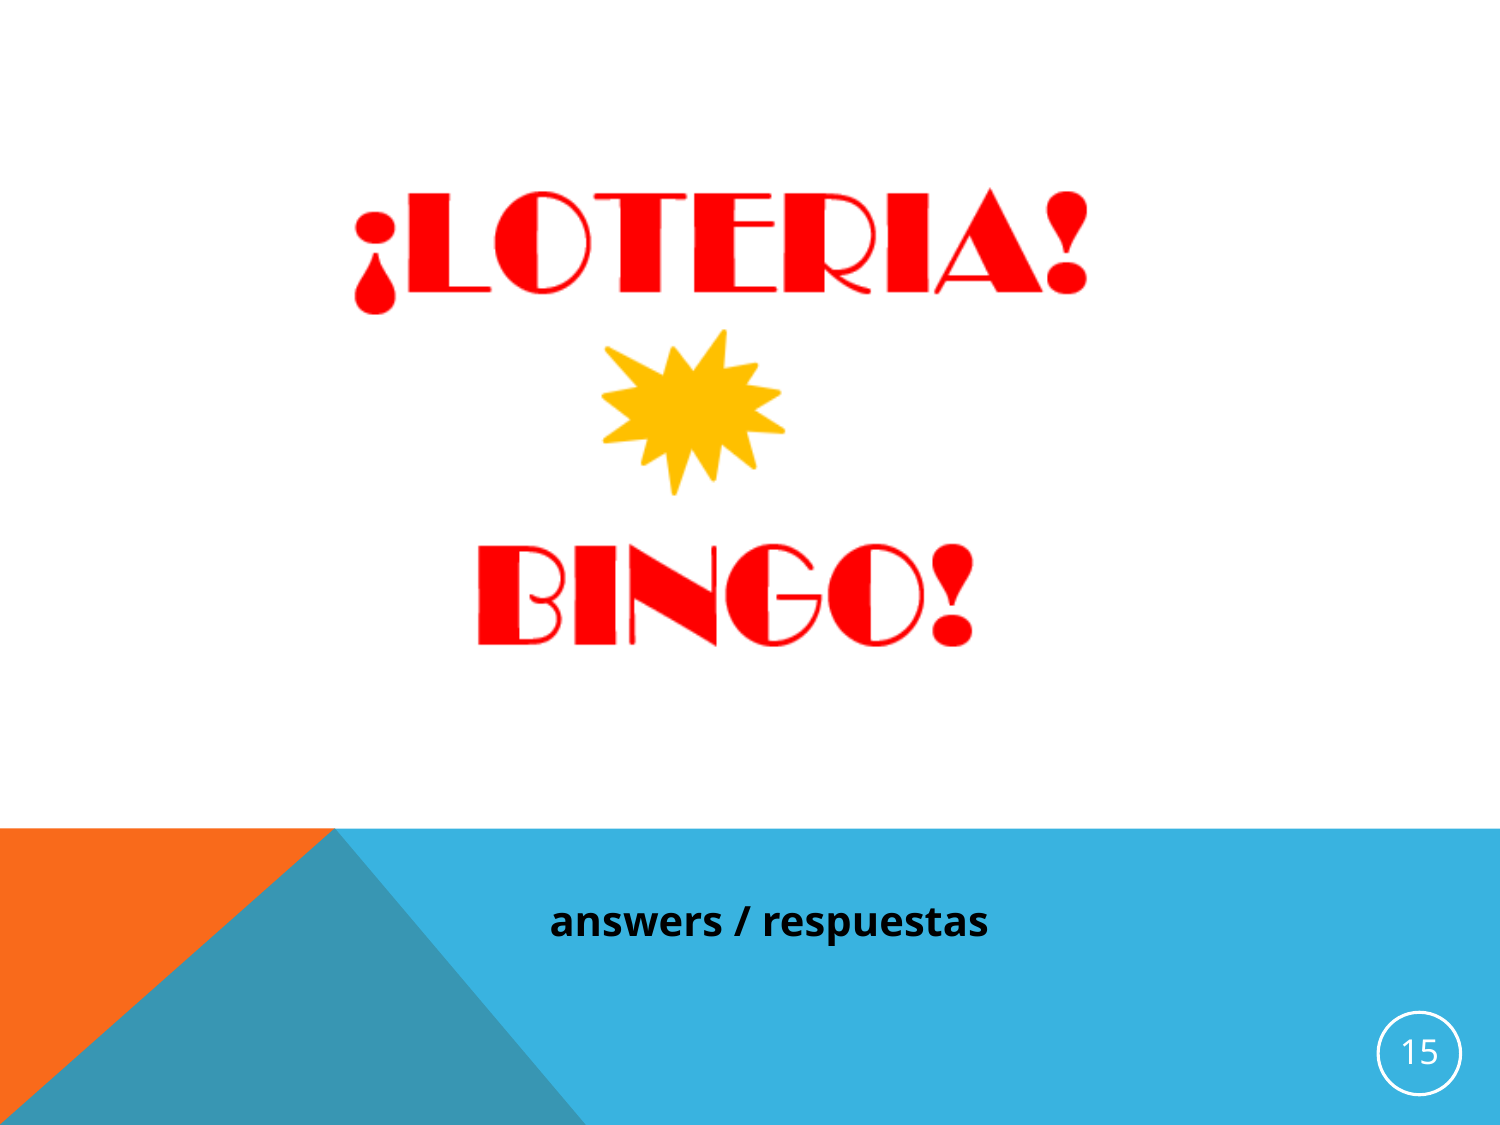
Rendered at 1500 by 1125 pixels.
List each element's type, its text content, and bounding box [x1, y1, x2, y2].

text_box answers / respuestas [534, 887, 1004, 953]
slide_number 15 [1376, 1010, 1463, 1097]
picture [350, 162, 1107, 676]
